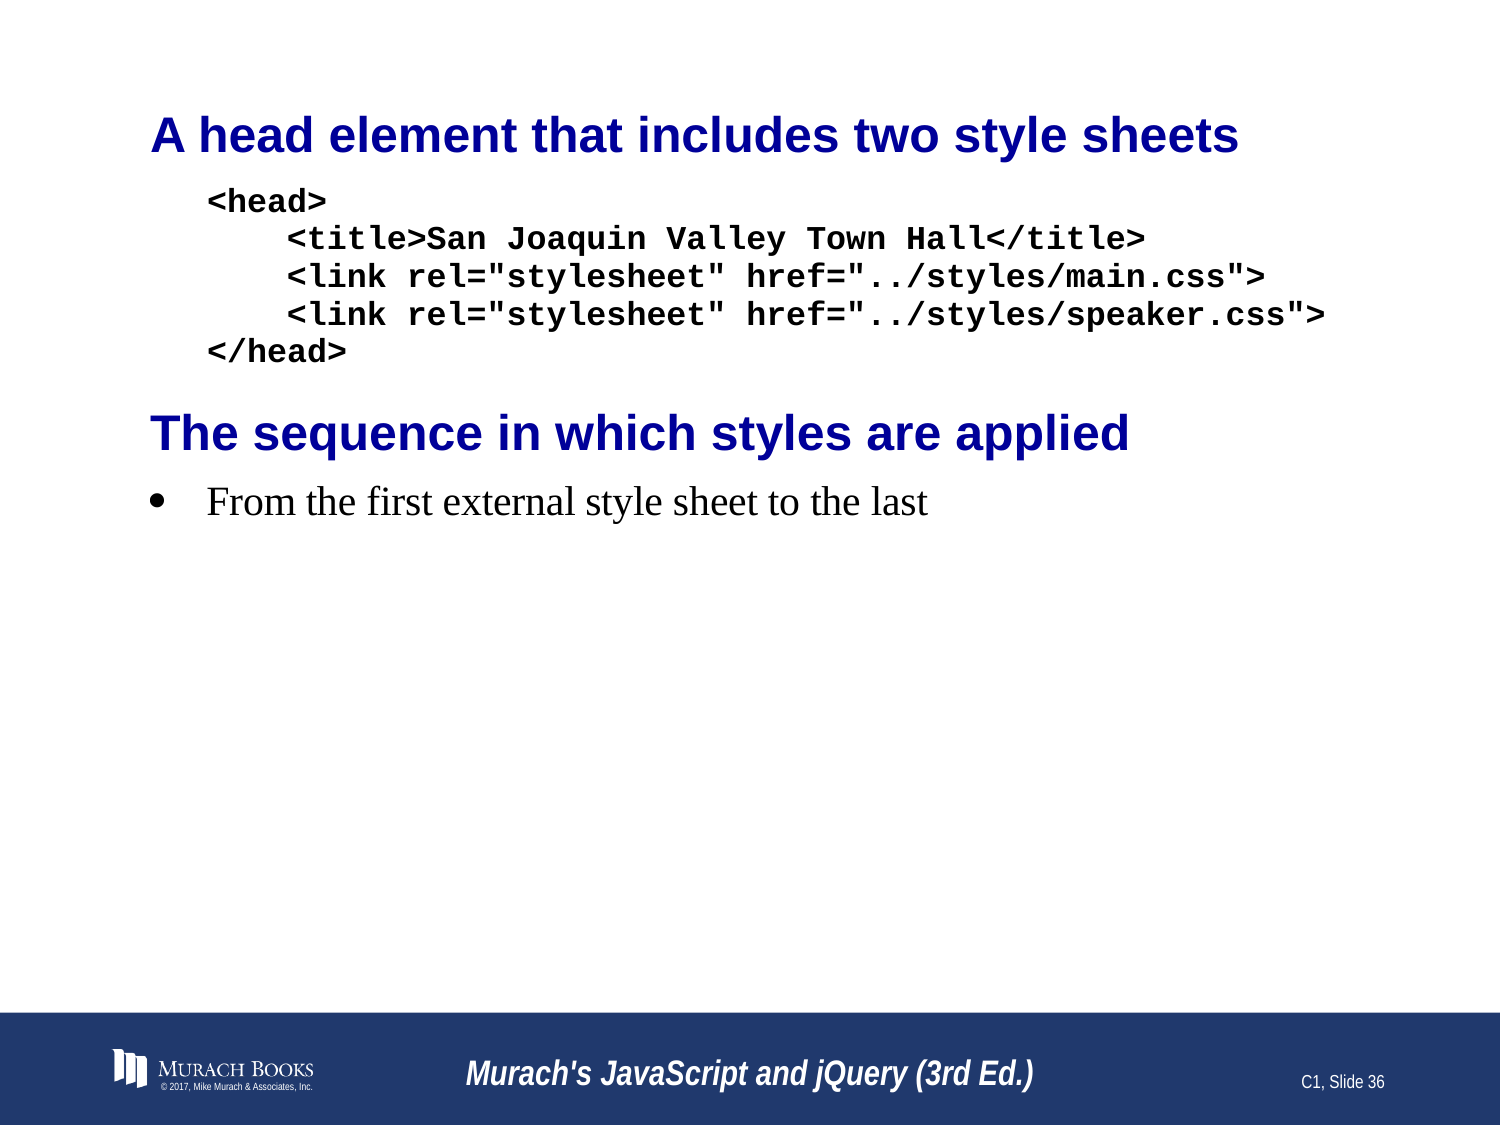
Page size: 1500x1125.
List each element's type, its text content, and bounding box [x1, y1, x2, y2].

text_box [149, 183, 1350, 538]
slide_number Murach's JavaScript and jQuery (3rd Ed.) [463, 1025, 1050, 1100]
title A head element that includes two style sheets [150, 102, 1350, 164]
slide_number C1, Slide 36 [1087, 1025, 1400, 1100]
footer © 2017, Mike Murach & Associates, Inc. [12, 1025, 463, 1100]
